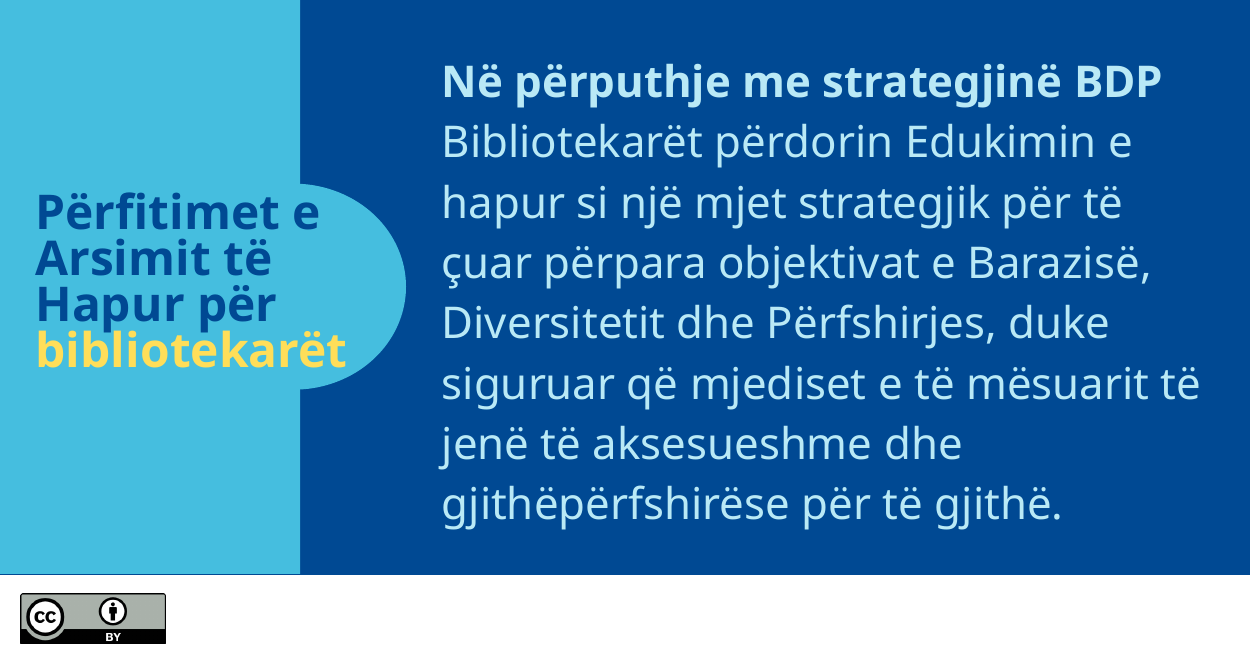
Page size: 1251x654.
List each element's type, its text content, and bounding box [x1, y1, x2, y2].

text_box [0, 0, 301, 574]
text_box [0, 582, 1250, 654]
picture [20, 592, 166, 645]
text_box Në përputhje me strategjinë BDP Bibliotekarët përdorin Edukimin e hapur si një mjet strategjik për të çuar përpara objektivat e Barazisë, Diversitetit dhe Përfshirjes, duke siguruar që mjediset e të mësuarit të jenë të aksesueshme dhe gjithëpërfshirëse për të gjithë. [429, 33, 1237, 541]
text_box Përfitimet e Arsimit të Hapur për bibliotekarët [20, 177, 430, 392]
